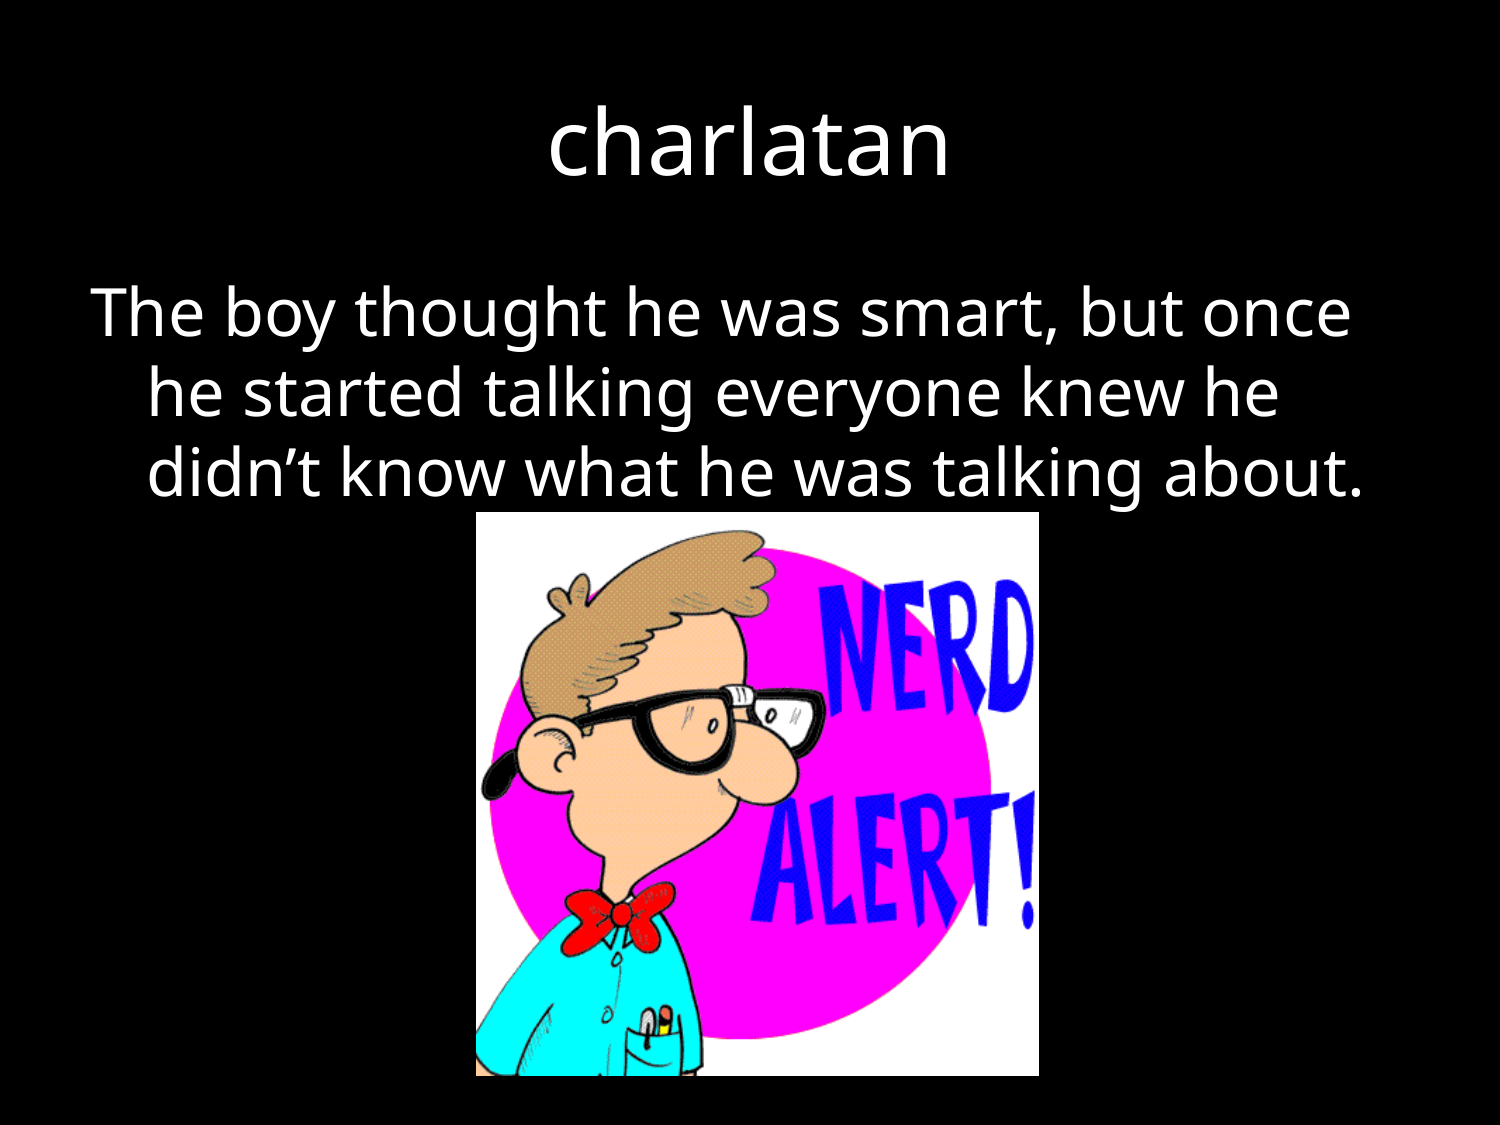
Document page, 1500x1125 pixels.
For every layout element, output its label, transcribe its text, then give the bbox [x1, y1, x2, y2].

picture [476, 512, 1040, 1076]
list The boy thought he was smart, but once he started talking everyone knew he didn’t know what he was talking about. [75, 262, 1425, 1005]
title charlatan [75, 45, 1425, 233]
